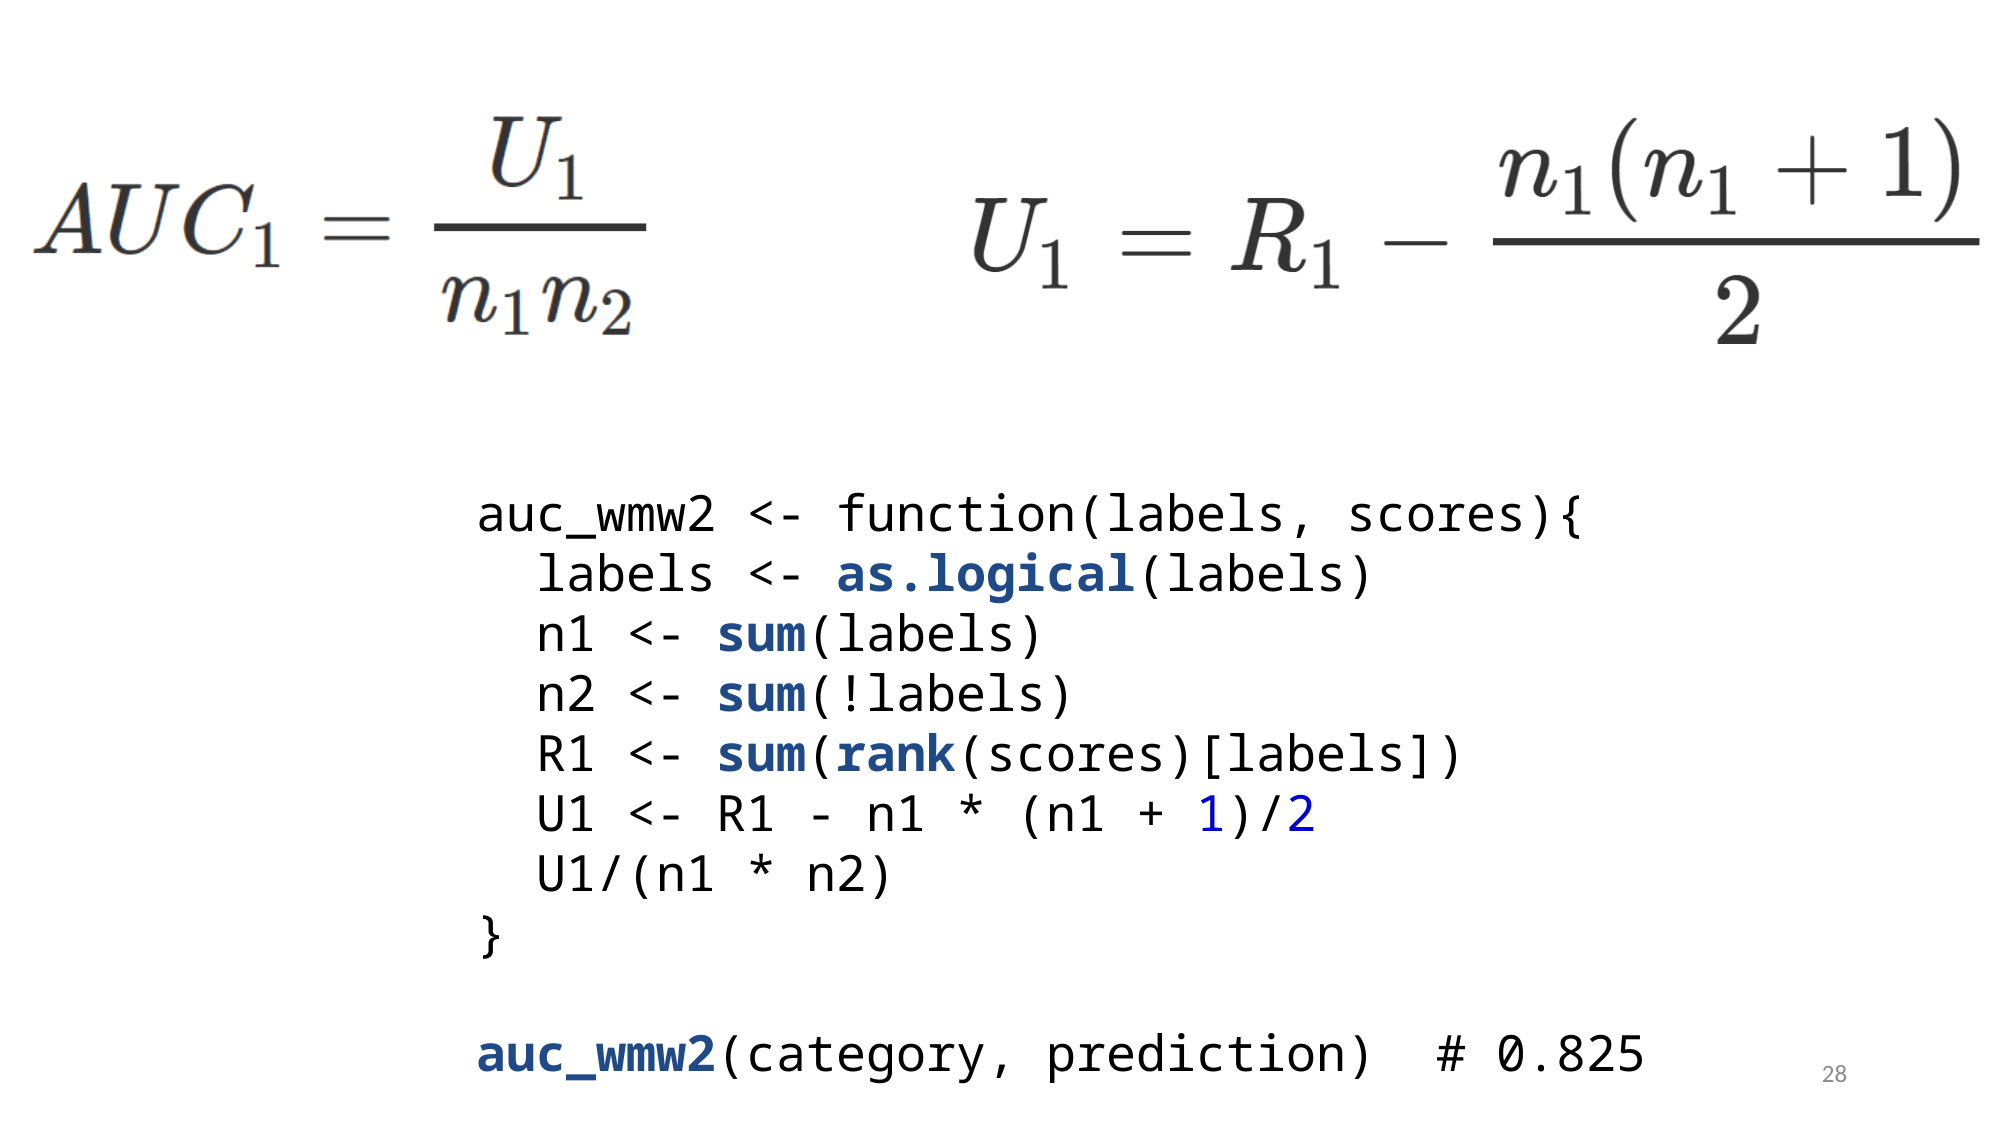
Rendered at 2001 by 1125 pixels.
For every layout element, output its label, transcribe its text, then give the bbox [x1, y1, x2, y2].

text_box auc_wmw2 <- function(labels, scores){ labels <- as.logical(labels) n1 <- sum(labels) n2 <- sum(!labels) R1 <- sum(rank(scores)[labels]) U1 <- R1 - n1 * (n1 + 1)/2 U1/(n1 * n2) } auc_wmw2(category, prediction) # 0.825 [461, 474, 1780, 1089]
picture [948, 87, 2000, 380]
slide_number 28 [1412, 1042, 1863, 1103]
picture [0, 76, 703, 395]
